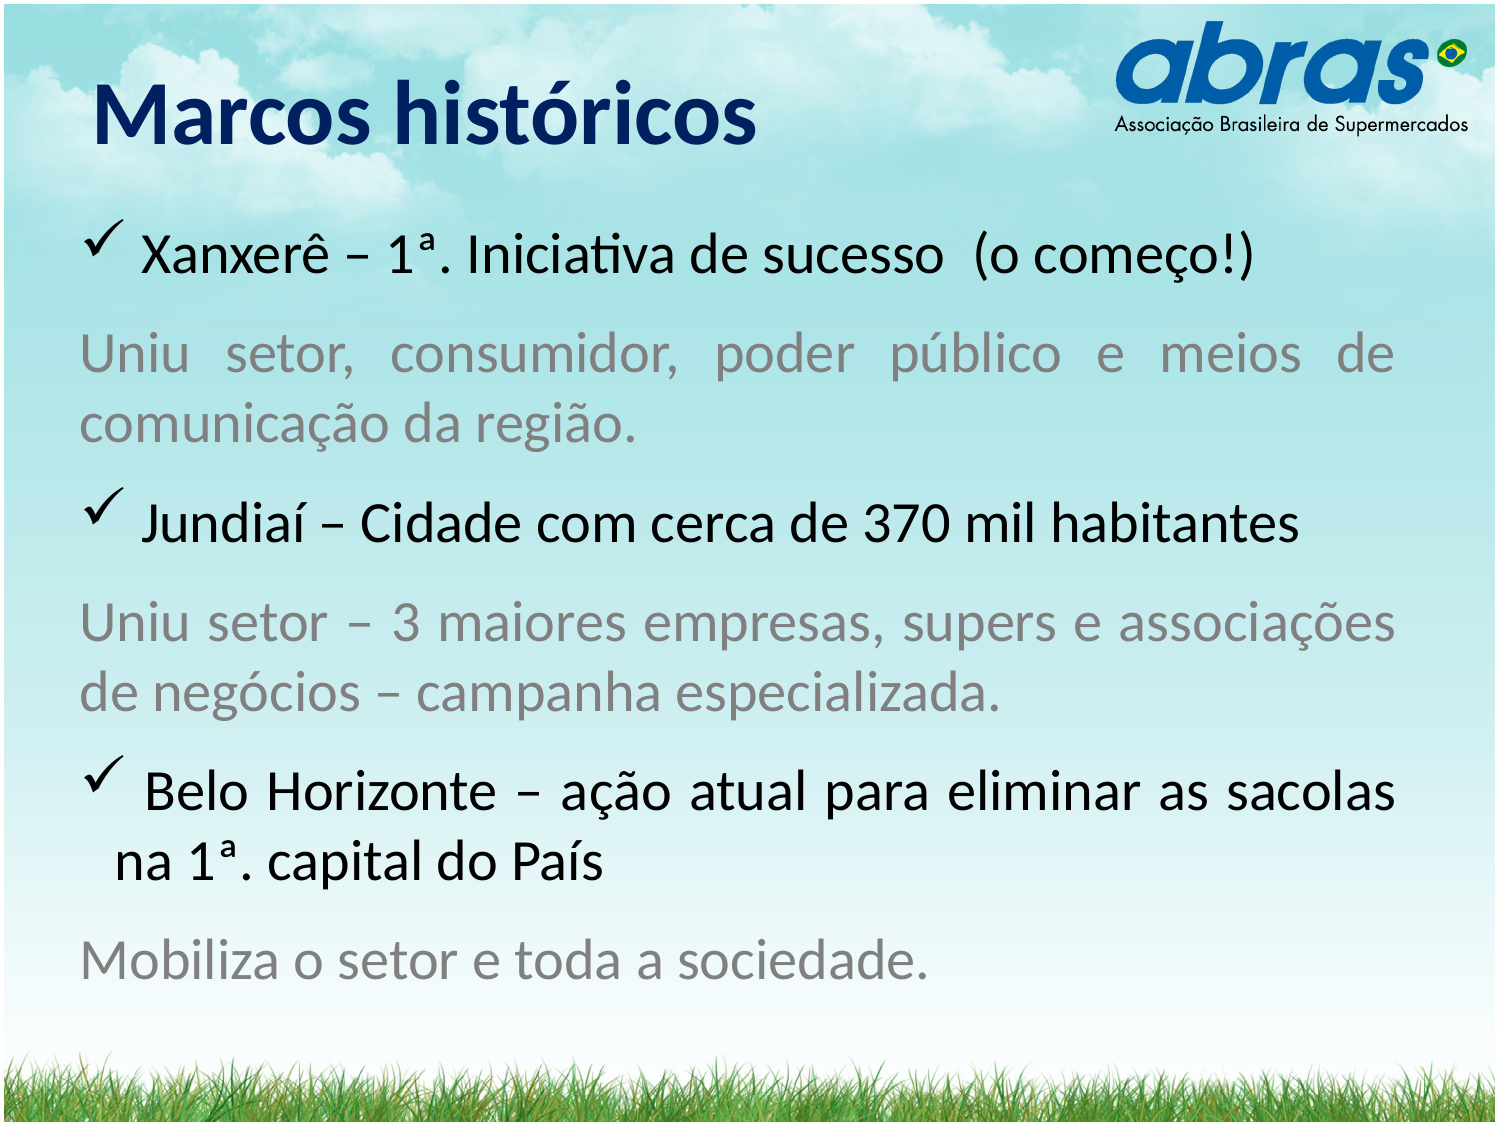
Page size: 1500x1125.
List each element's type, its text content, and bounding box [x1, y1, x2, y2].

text_box Marcos históricos [76, 54, 1294, 161]
text_box Xanxerê – 1ª. Iniciativa de sucesso (o começo!) Uniu setor, consumidor, poder público e meios de comunicação da região. Jundiaí – Cidade com cerca de 370 mil habitantes Uniu setor – 3 maiores empresas, supers e associações de negócios – campanha especializada. Belo Horizonte – ação atual para eliminar as sacolas na 1ª. capital do País Mobiliza o setor e toda a sociedade. [64, 208, 1412, 999]
picture [0, 0, 1500, 1125]
